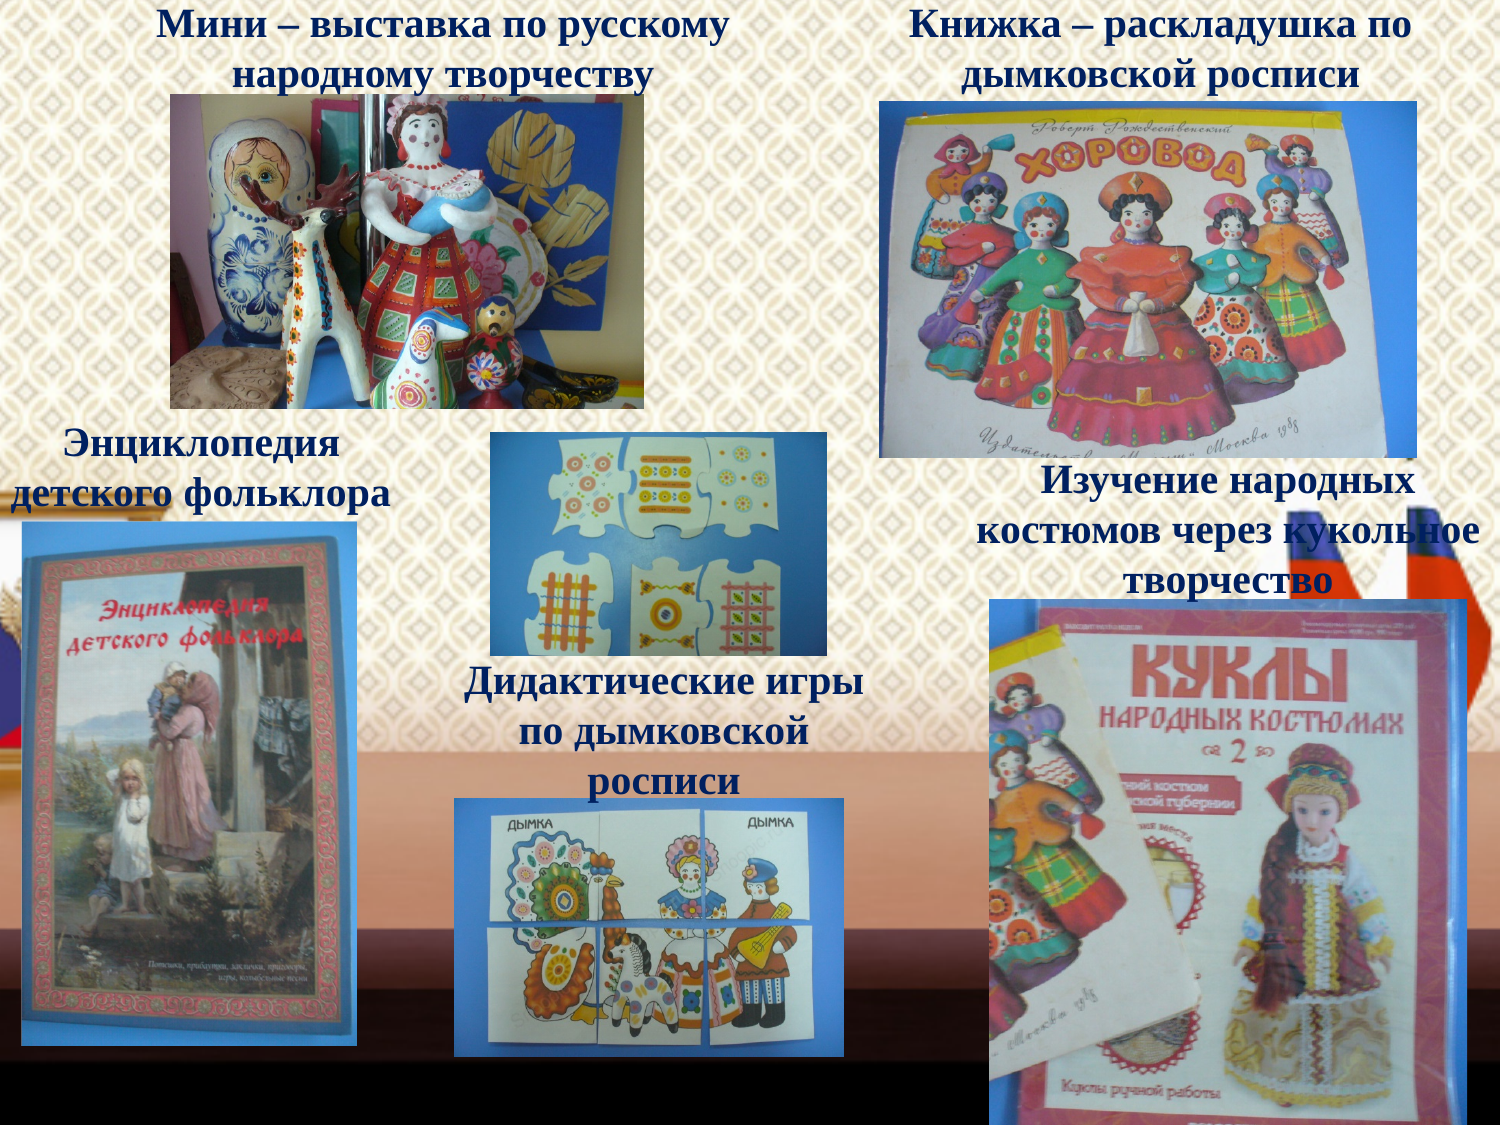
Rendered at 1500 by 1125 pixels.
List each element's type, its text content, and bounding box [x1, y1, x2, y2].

picture [0, 0, 1500, 1125]
text_box Книжка – раскладушка по дымковской росписи [871, 0, 1450, 104]
text_box Дидактические игры по дымковской росписи [451, 645, 898, 810]
text_box Энциклопедия детского фольклора [0, 407, 420, 522]
text_box Изучение народных костюмов через кукольное творчество [956, 444, 1500, 610]
text_box Мини – выставка по русскому народному творчеству [124, 0, 762, 104]
